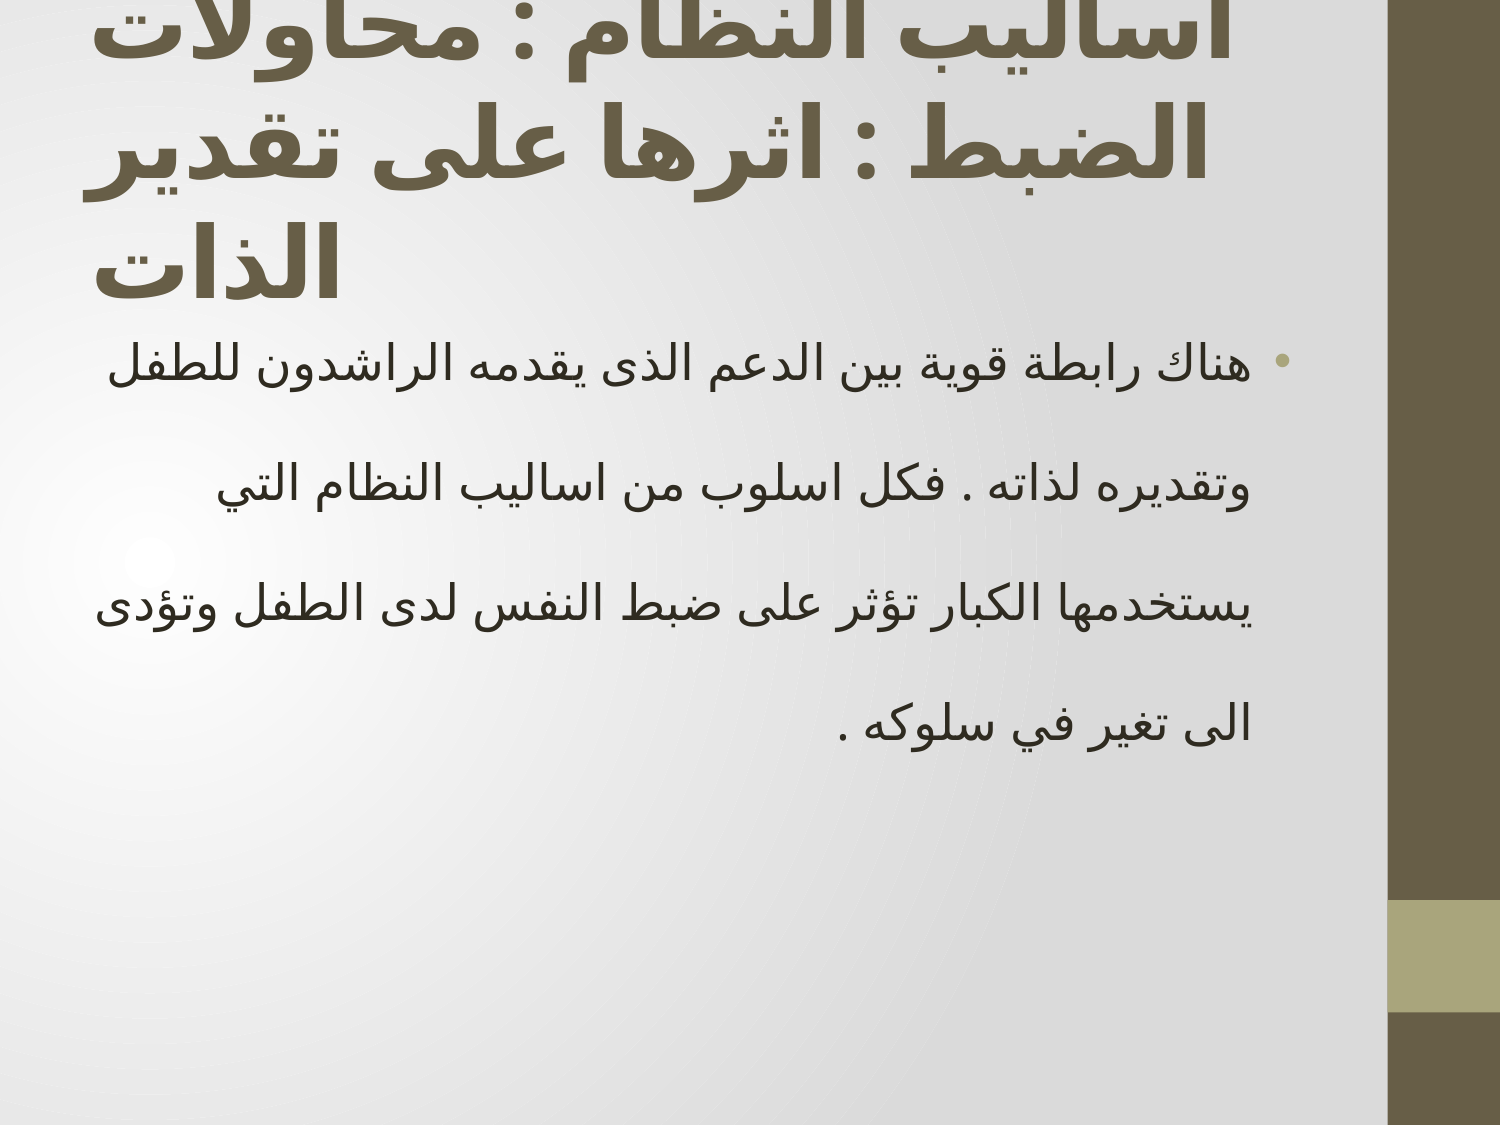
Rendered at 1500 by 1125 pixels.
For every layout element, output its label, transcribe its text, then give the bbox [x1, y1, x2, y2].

title اساليب النظام : محاولات الضبط : اثرها على تقدير الذات [75, 45, 1325, 233]
list هناك رابطة قوية بين الدعم الذى يقدمه الراشدون للطفل وتقديره لذاته . فكل اسلوب من اساليب النظام التي يستخدمها الكبار تؤثر على ضبط النفس لدى الطفل وتؤدى الى تغير في سلوكه . [75, 262, 1325, 1050]
